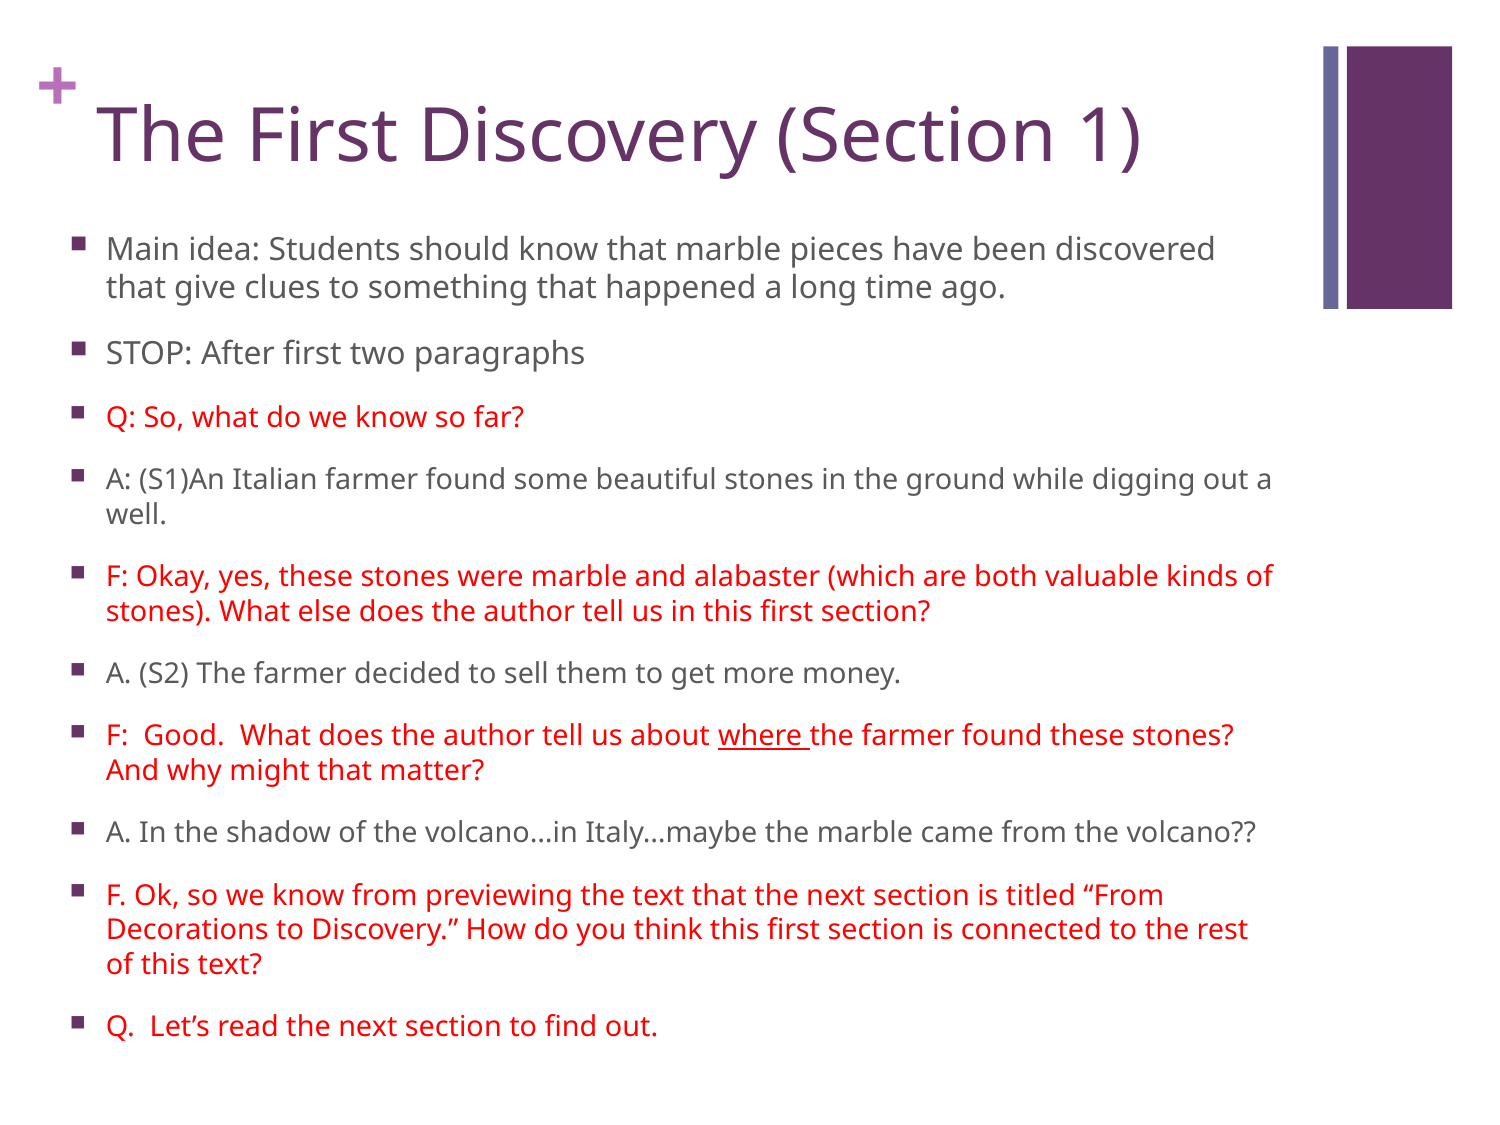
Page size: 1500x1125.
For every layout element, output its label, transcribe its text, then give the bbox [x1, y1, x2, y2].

list Main idea: Students should know that marble pieces have been discovered that give clues to something that happened a long time ago. STOP: After first two paragraphs Q: So, what do we know so far? A: (S1)An Italian farmer found some beautiful stones in the ground while digging out a well. F: Okay, yes, these stones were marble and alabaster (which are both valuable kinds of stones). What else does the author tell us in this first section? A. (S2) The farmer decided to sell them to get more money. F: Good. What does the author tell us about where the farmer found these stones? And why might that matter? A. In the shadow of the volcano…in Italy…maybe the marble came from the volcano?? F. Ok, so we know from previewing the text that the next section is titled “From Decorations to Discovery.” How do you think this first section is connected to the rest of this text? Q. Let’s read the next section to find out. [55, 220, 1295, 1083]
title The First Discovery (Section 1) [81, 79, 1322, 263]
